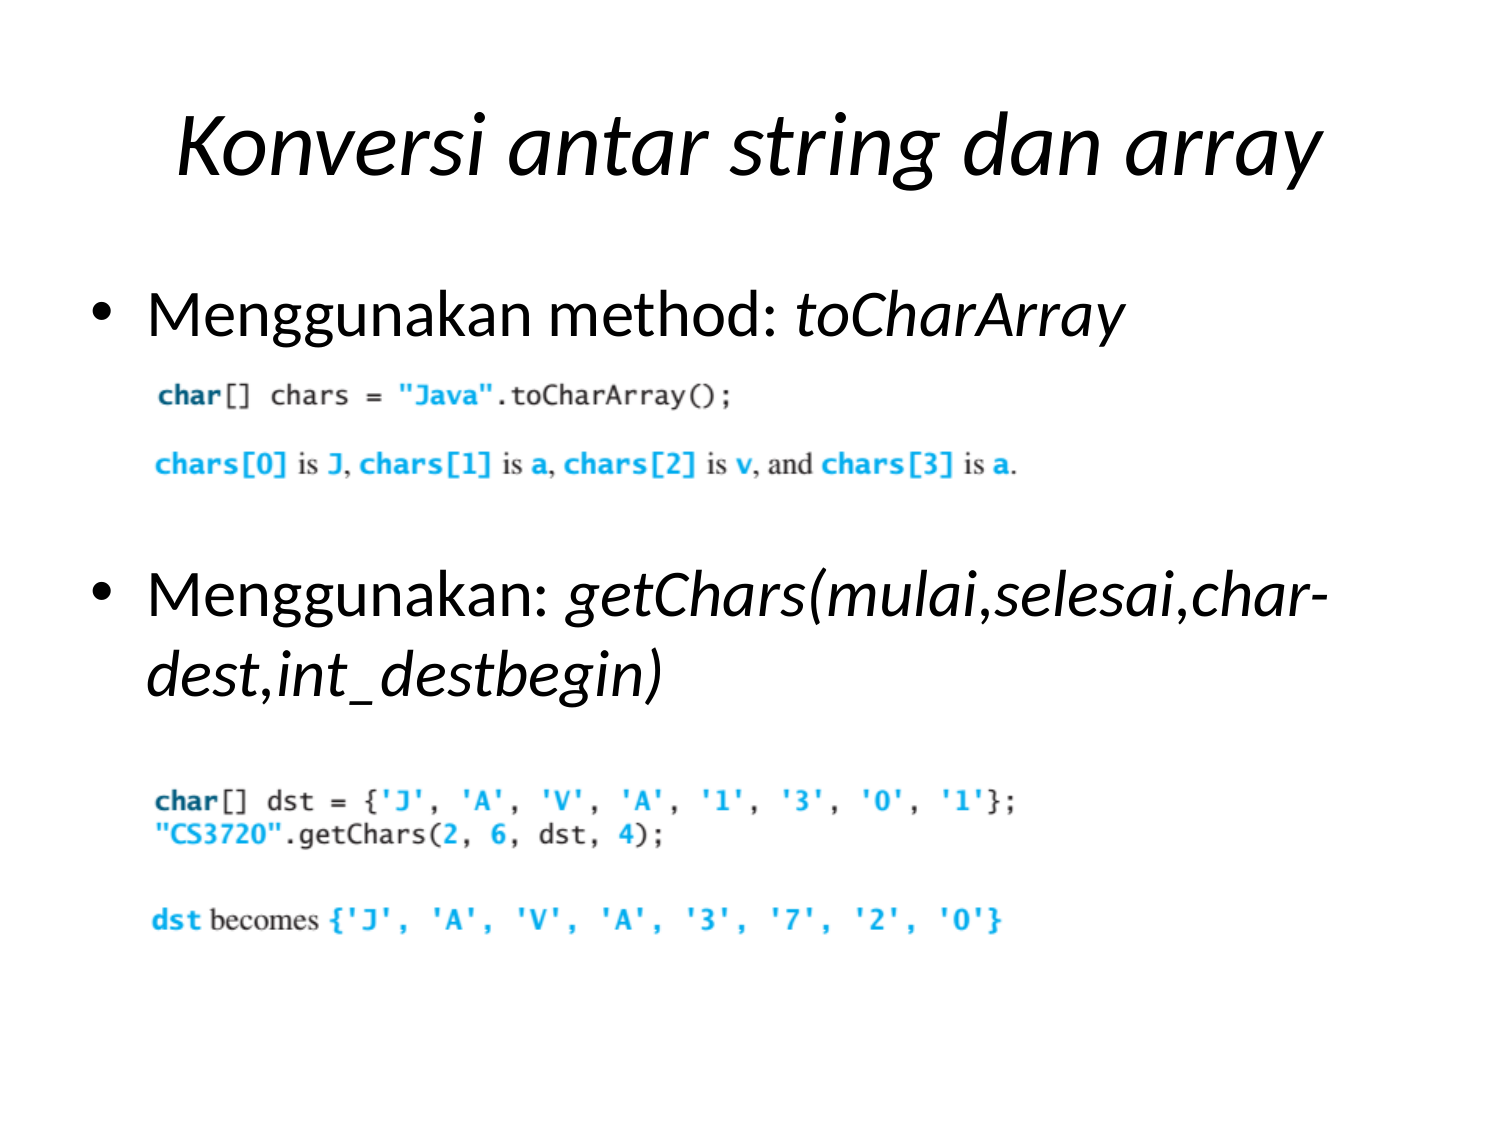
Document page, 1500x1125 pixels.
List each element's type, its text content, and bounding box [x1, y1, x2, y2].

list Menggunakan method: toCharArray Menggunakan: getChars(mulai,selesai,char-dest,int_destbegin) [75, 262, 1425, 1005]
picture [147, 774, 1025, 858]
title Konversi antar string dan array [75, 45, 1425, 233]
picture [147, 891, 1005, 941]
picture [147, 373, 736, 420]
picture [147, 444, 1020, 483]
